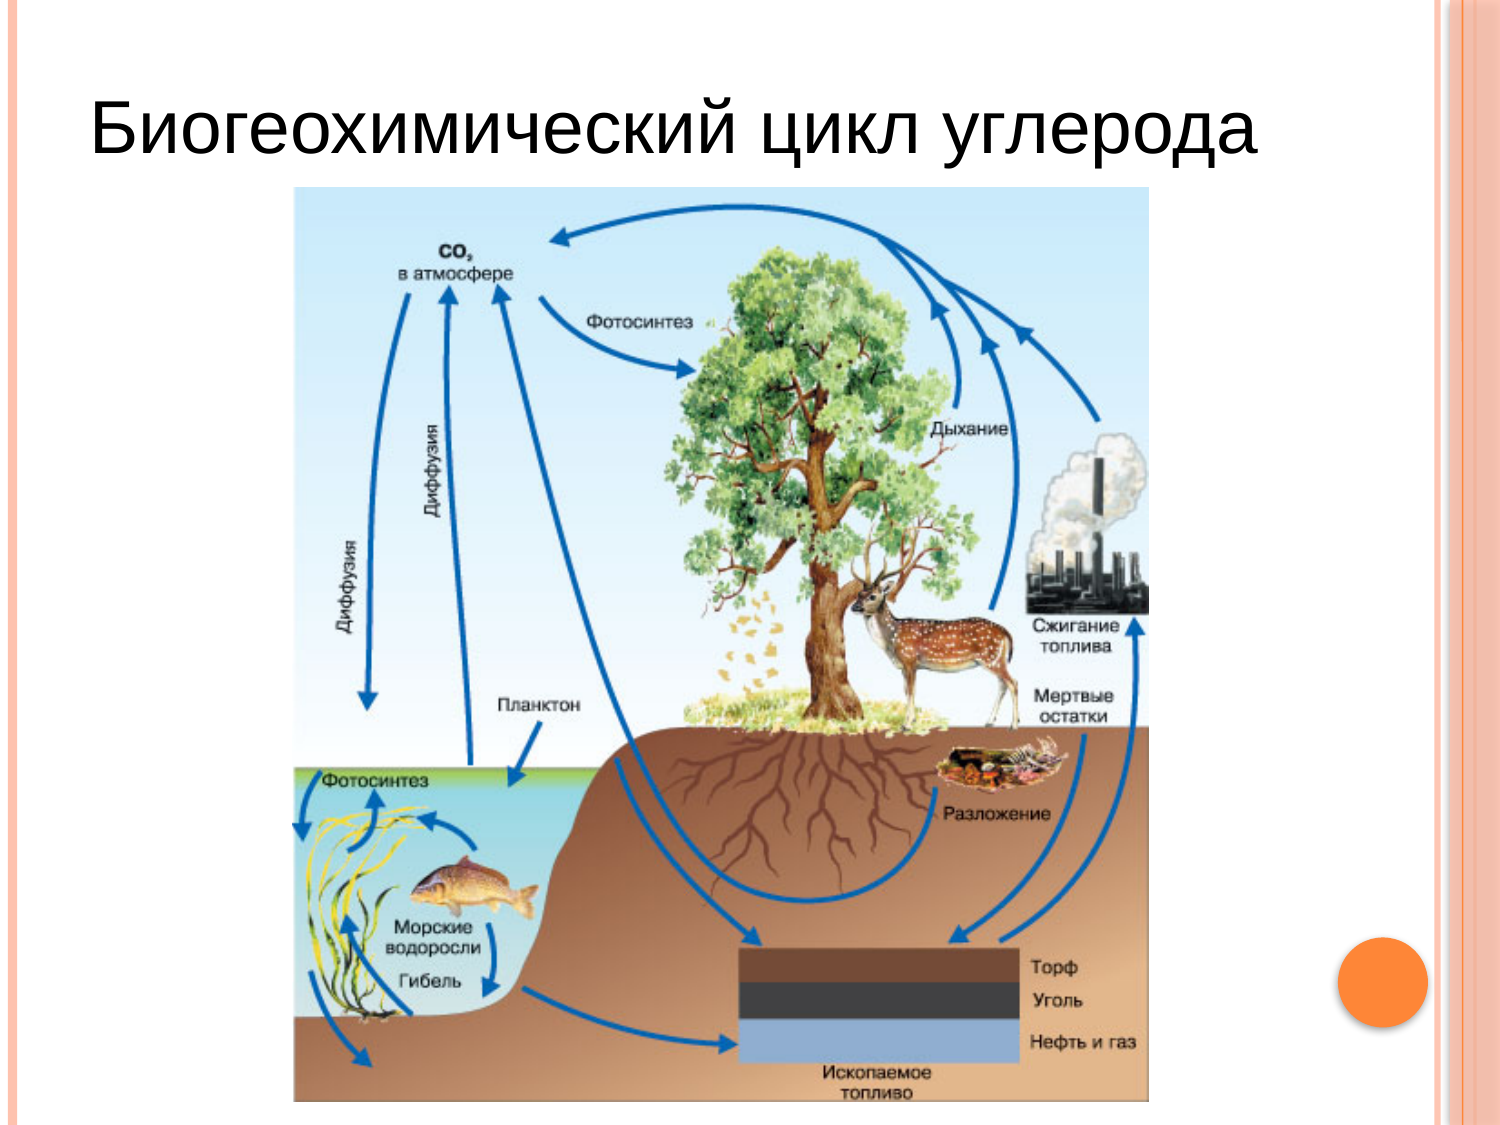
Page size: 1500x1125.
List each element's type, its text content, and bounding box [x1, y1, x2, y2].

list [292, 186, 1149, 1102]
title Биогеохимический цикл углерода [75, 45, 1300, 176]
